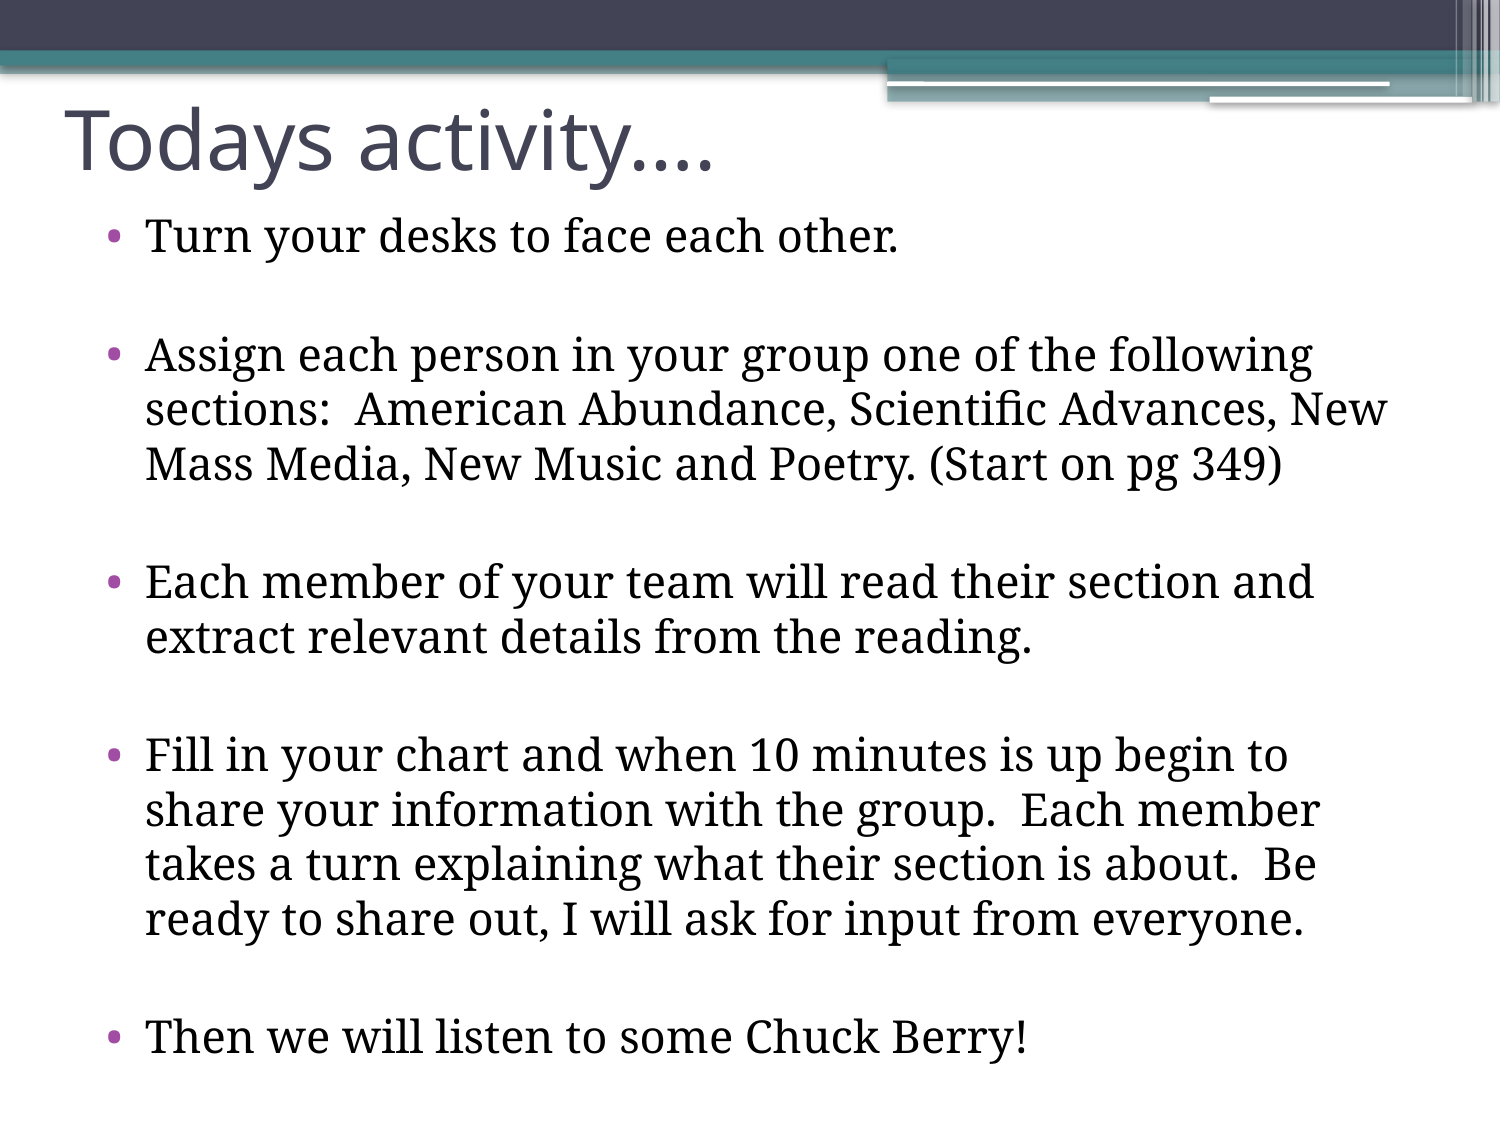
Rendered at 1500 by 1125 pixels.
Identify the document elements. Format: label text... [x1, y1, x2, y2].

title Todays activity…. [50, 50, 1400, 225]
list Turn your desks to face each other. Assign each person in your group one of the following sections: American Abundance, Scientific Advances, New Mass Media, New Music and Poetry. (Start on pg 349) Each member of your team will read their section and extract relevant details from the reading. Fill in your chart and when 10 minutes is up begin to share your information with the group. Each member takes a turn explaining what their section is about. Be ready to share out, I will ask for input from everyone. Then we will listen to some Chuck Berry! [75, 200, 1425, 1079]
